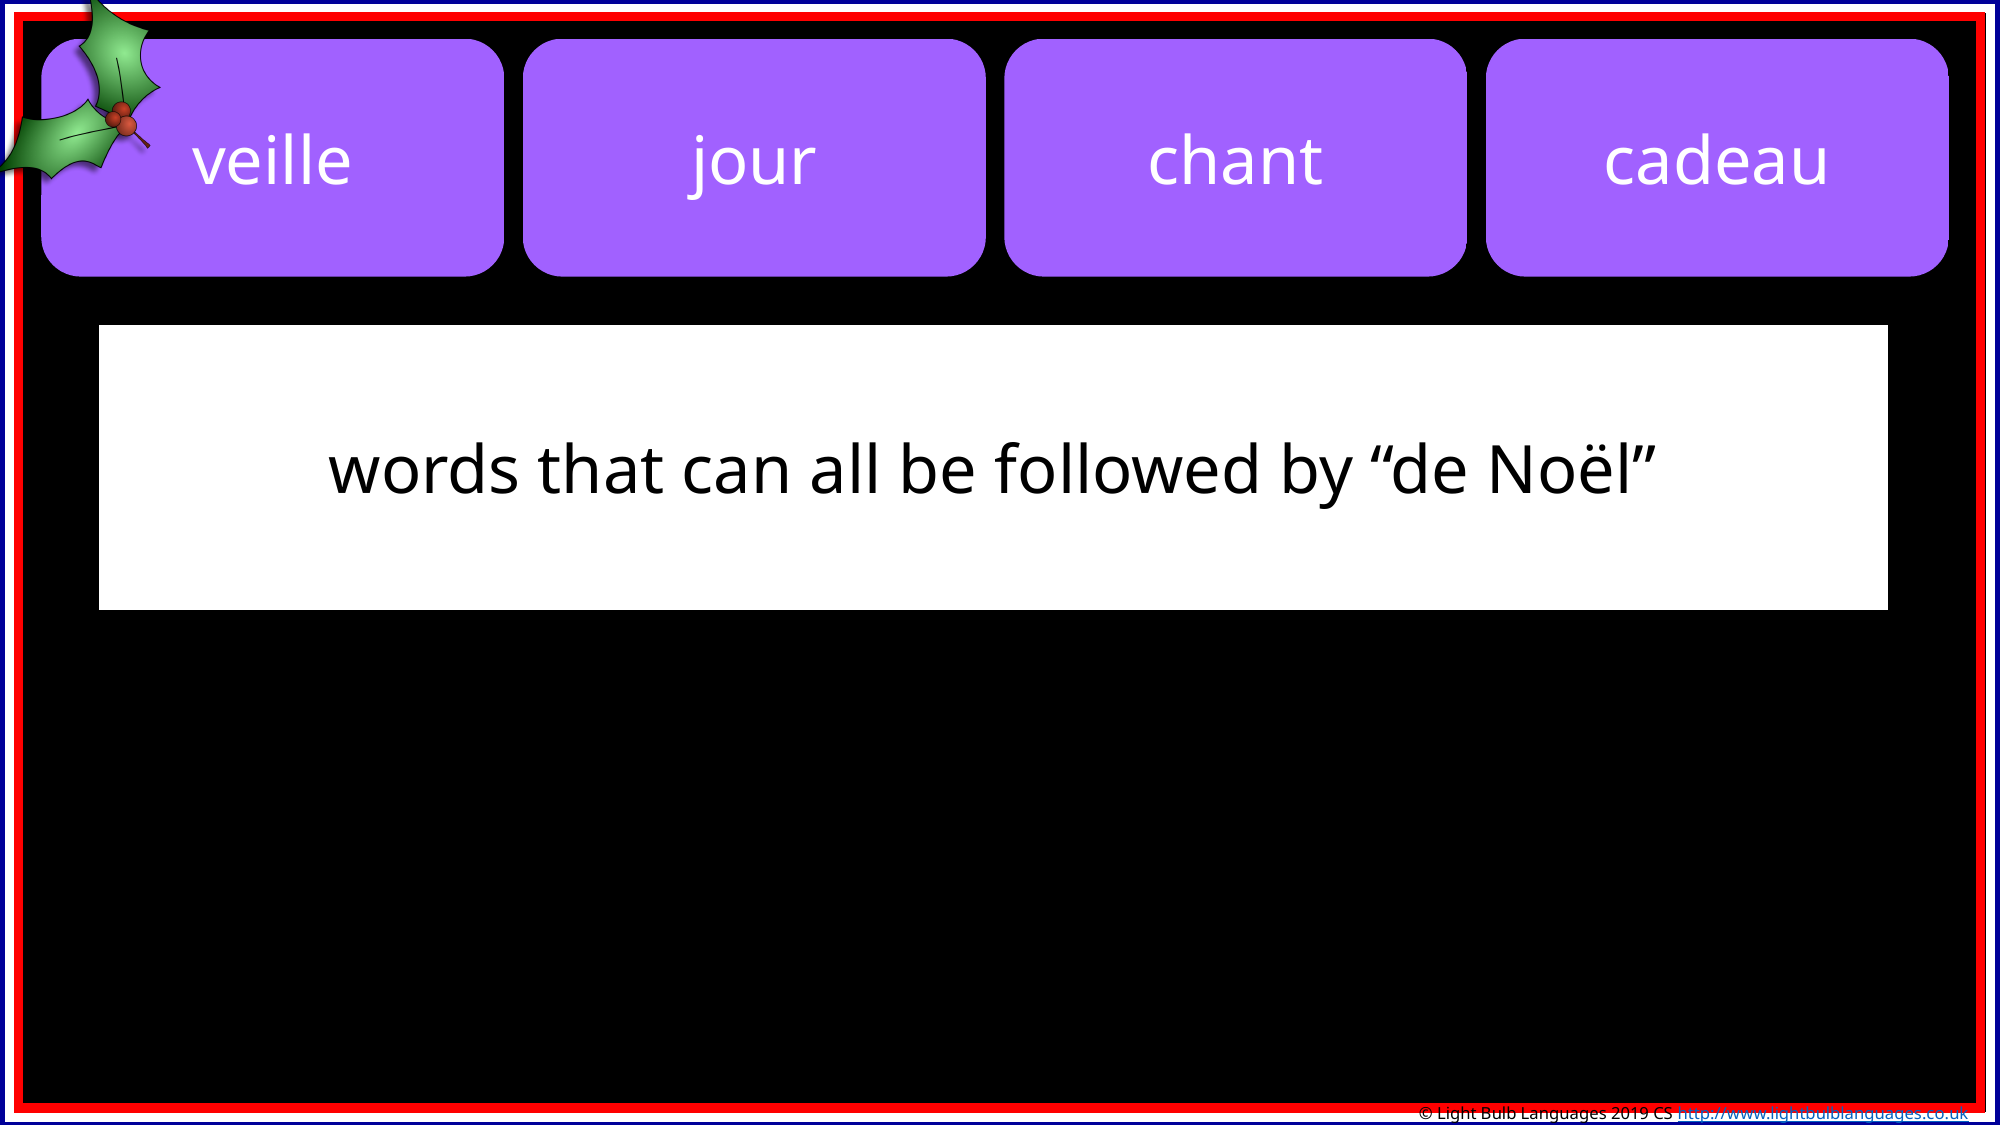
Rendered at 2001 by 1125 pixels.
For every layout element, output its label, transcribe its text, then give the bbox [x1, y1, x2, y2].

text_box [9, 192, 1404, 1118]
text_box [0, 192, 1404, 1125]
text_box chant [1003, 37, 1469, 278]
text_box words that can all be followed by “de Noël” [99, 325, 1888, 610]
text_box [180, 8, 1992, 1095]
text_box cadeau [1484, 37, 1950, 278]
text_box jour [521, 37, 987, 278]
text_box [17, 15, 1982, 1109]
text_box © Light Bulb Languages 2019 CS http://www.lightbulblanguages.co.uk [1404, 1095, 2000, 1125]
picture [0, 0, 180, 192]
text_box veille [40, 37, 506, 278]
text_box [180, 0, 2000, 1095]
